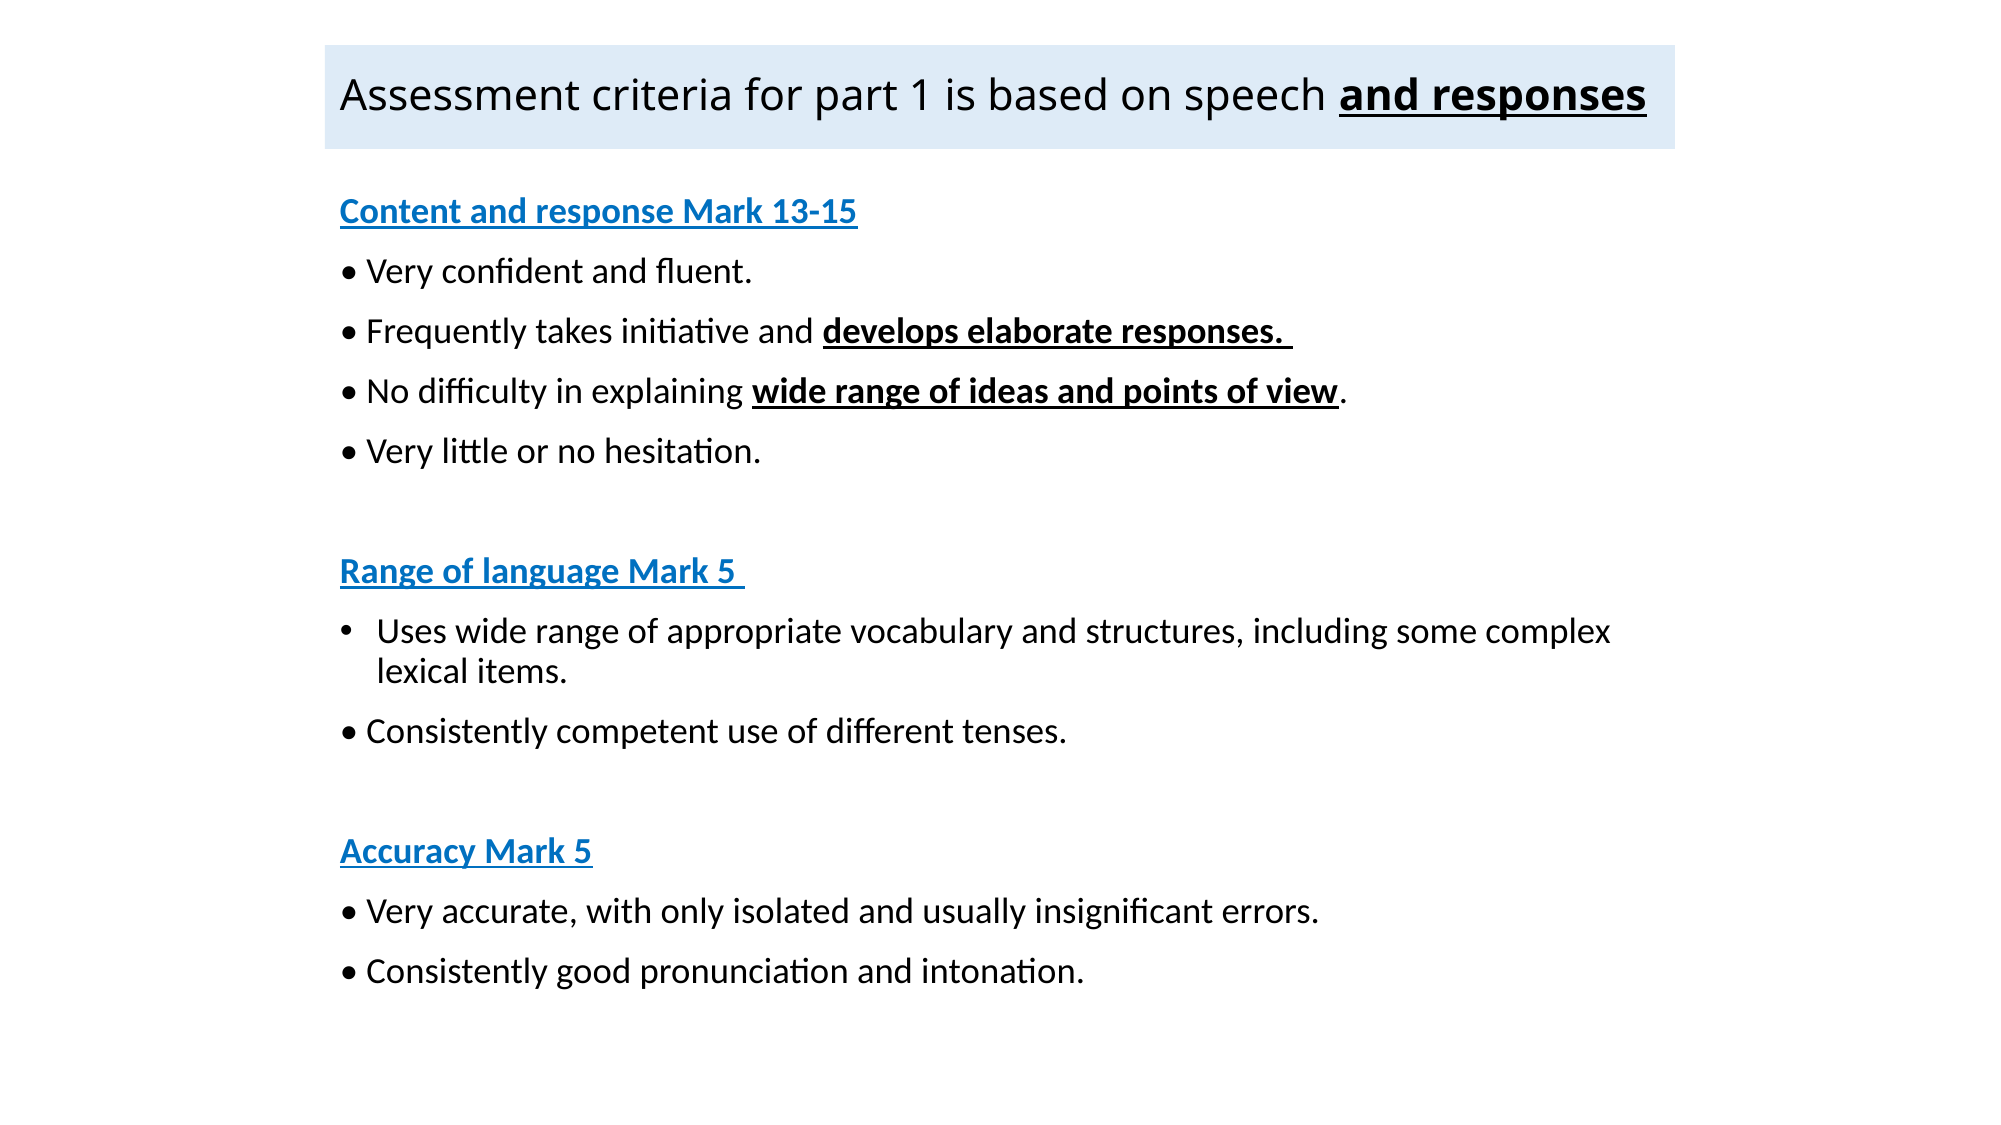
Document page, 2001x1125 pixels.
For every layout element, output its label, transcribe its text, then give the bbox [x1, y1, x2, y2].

title Assessment criteria for part 1 is based on speech and responses [324, 45, 1675, 149]
list Content and response Mark 13-15 • Very confident and fluent. • Frequently takes initiative and develops elaborate responses. • No difficulty in explaining wide range of ideas and points of view. • Very little or no hesitation. Range of language Mark 5 Uses wide range of appropriate vocabulary and structures, including some complex lexical items. • Consistently competent use of different tenses. Accuracy Mark 5 • Very accurate, with only isolated and usually insignificant errors. • Consistently good pronunciation and intonation. [324, 184, 1675, 1005]
